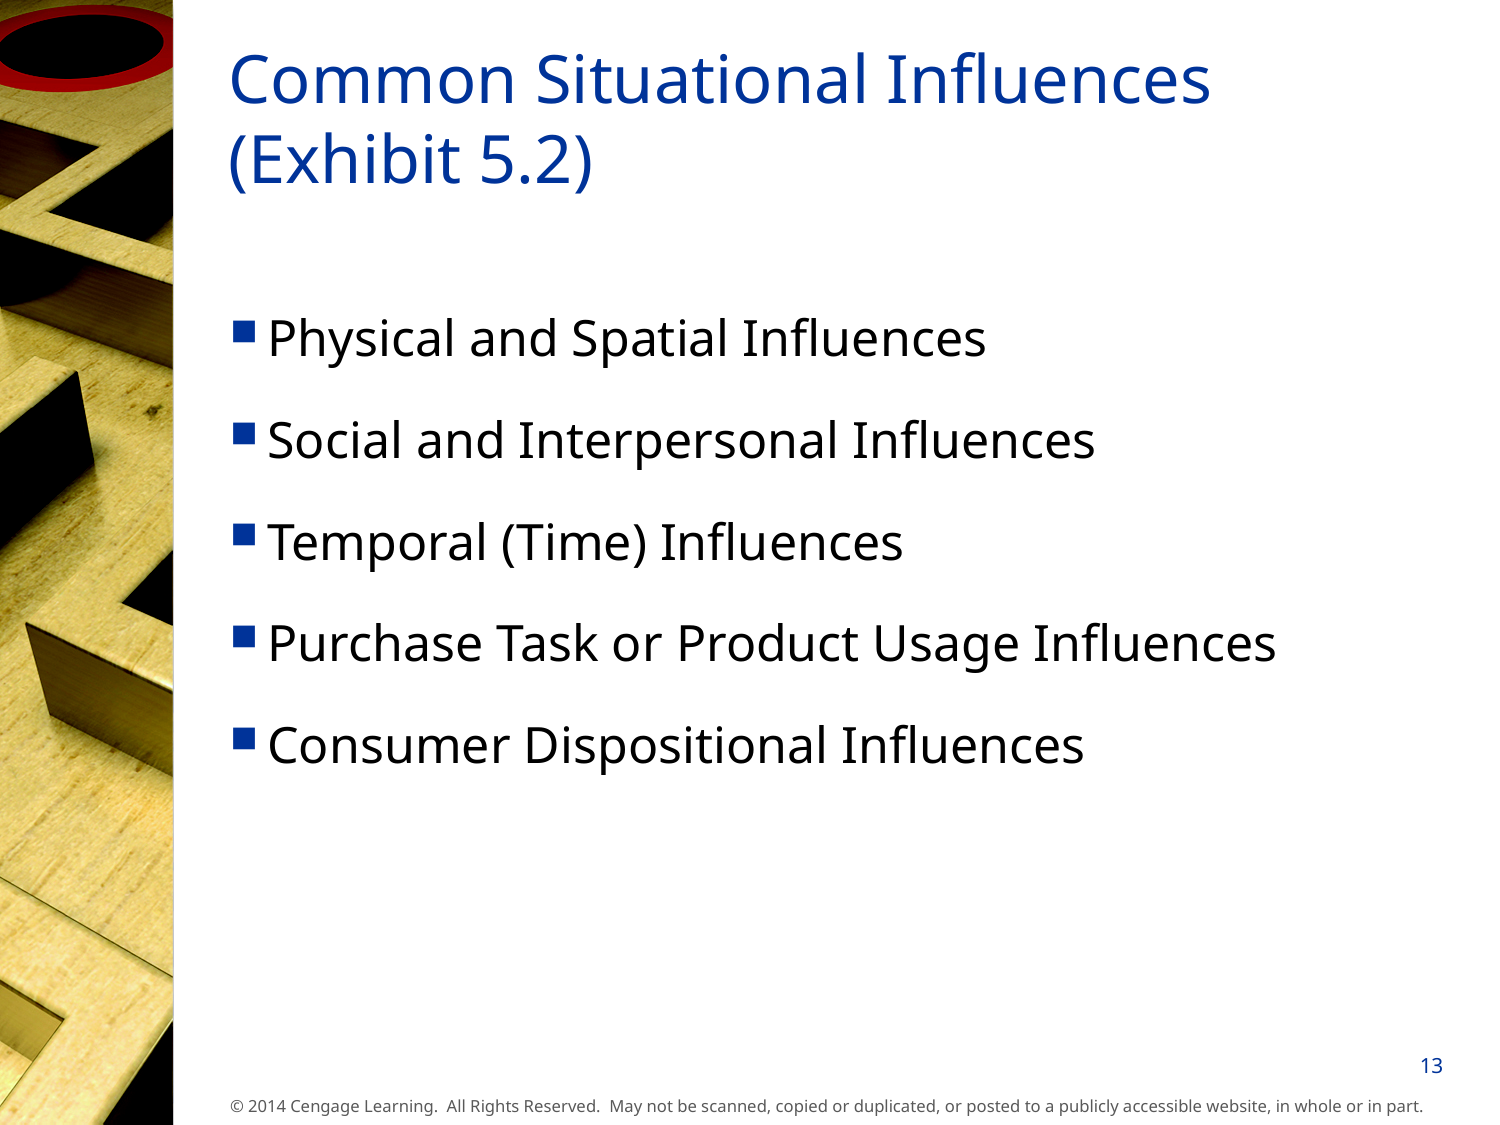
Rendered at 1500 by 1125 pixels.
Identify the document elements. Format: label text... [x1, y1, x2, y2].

title Common Situational Influences (Exhibit 5.2) [213, 29, 1454, 213]
list Physical and Spatial Influences Social and Interpersonal Influences Temporal (Time) Influences Purchase Task or Product Usage Influences Consumer Dispositional Influences [215, 212, 1478, 981]
slide_number 13 [1386, 1037, 1478, 1097]
picture [0, 0, 174, 1125]
